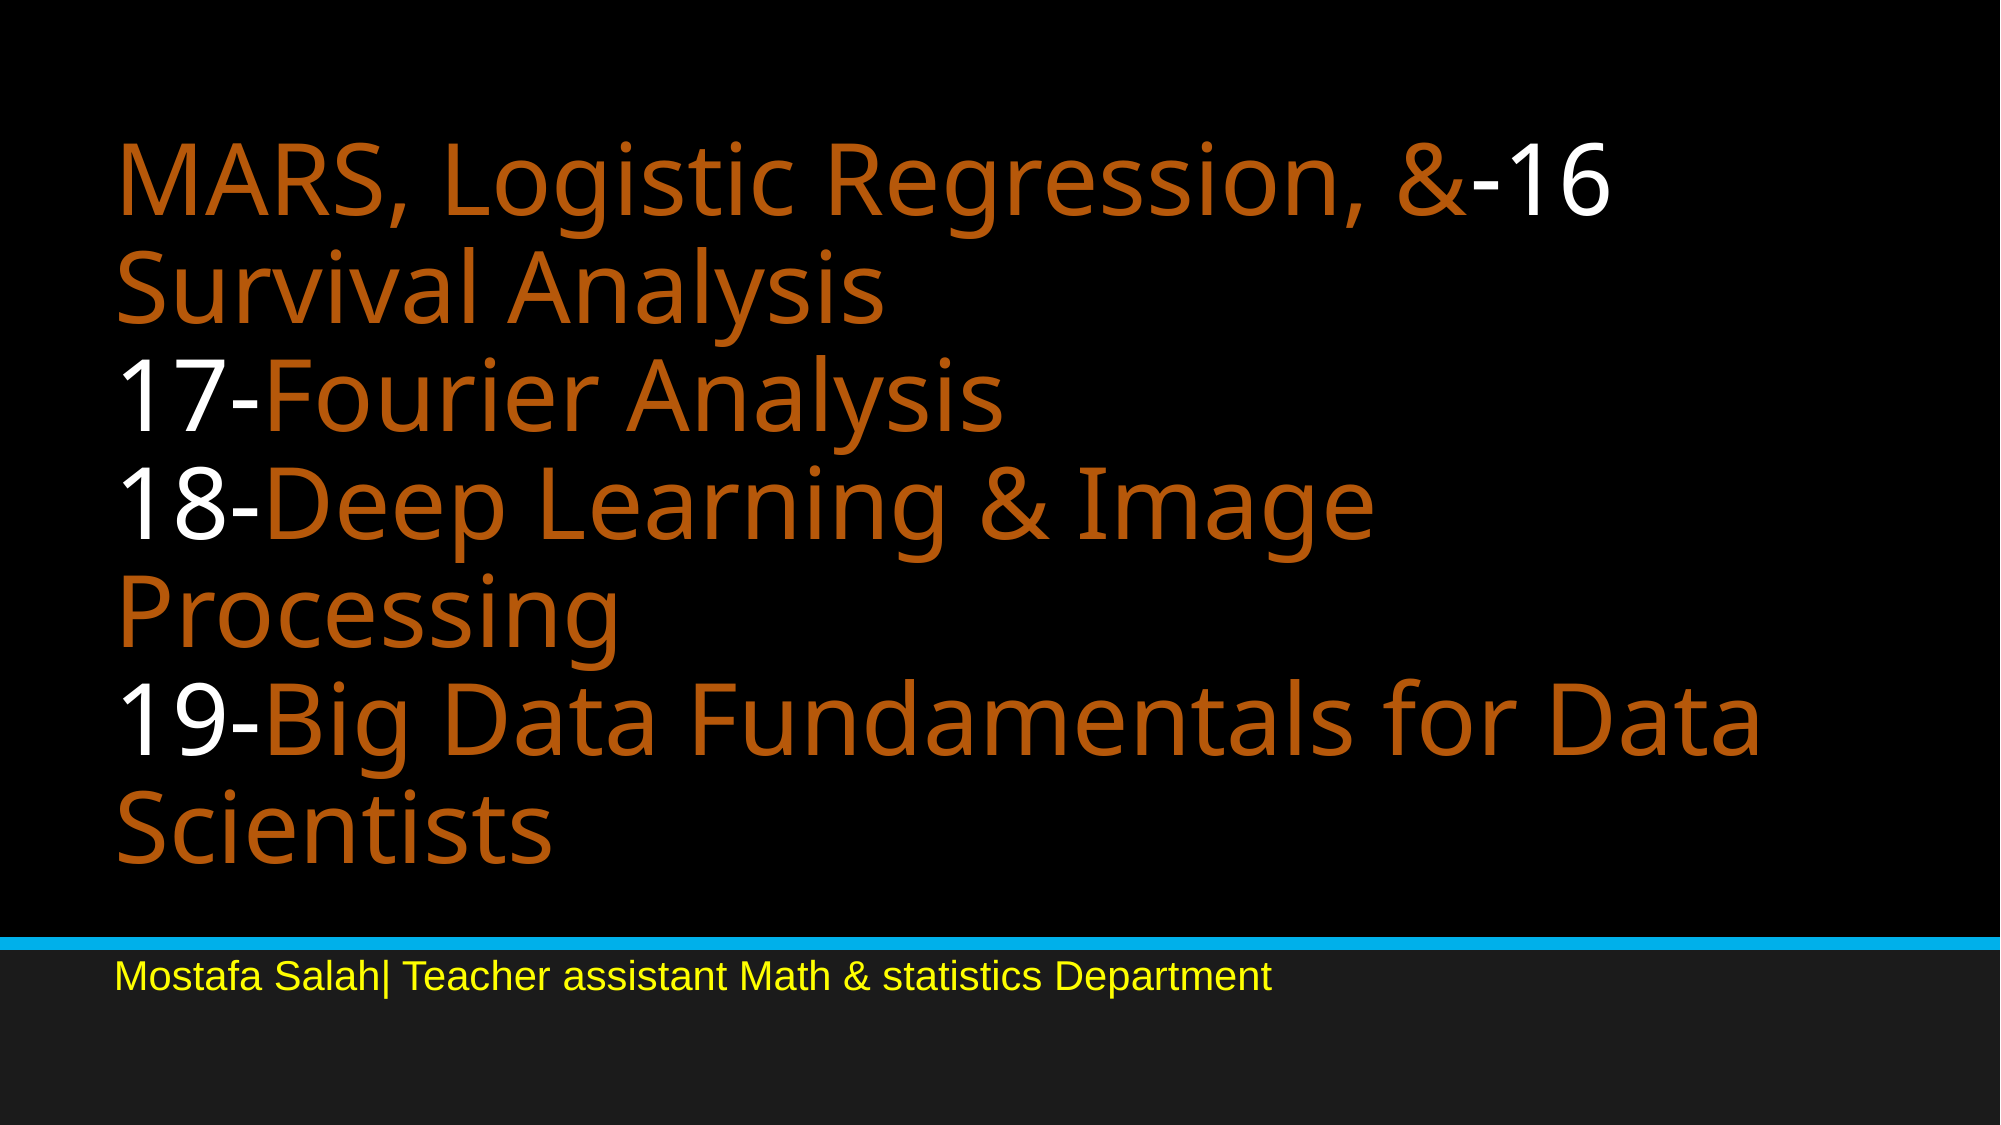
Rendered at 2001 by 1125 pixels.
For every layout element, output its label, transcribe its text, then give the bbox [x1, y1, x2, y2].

list Mostafa Salah| Teacher assistant Math & statistics Department [98, 961, 1899, 1036]
title 16-MARS, Logistic Regression, & Survival Analysis 17-Fourier Analysis 18-Deep Learning & Image Processing 19-Big Data Fundamentals for Data Scientists [99, 517, 1900, 893]
